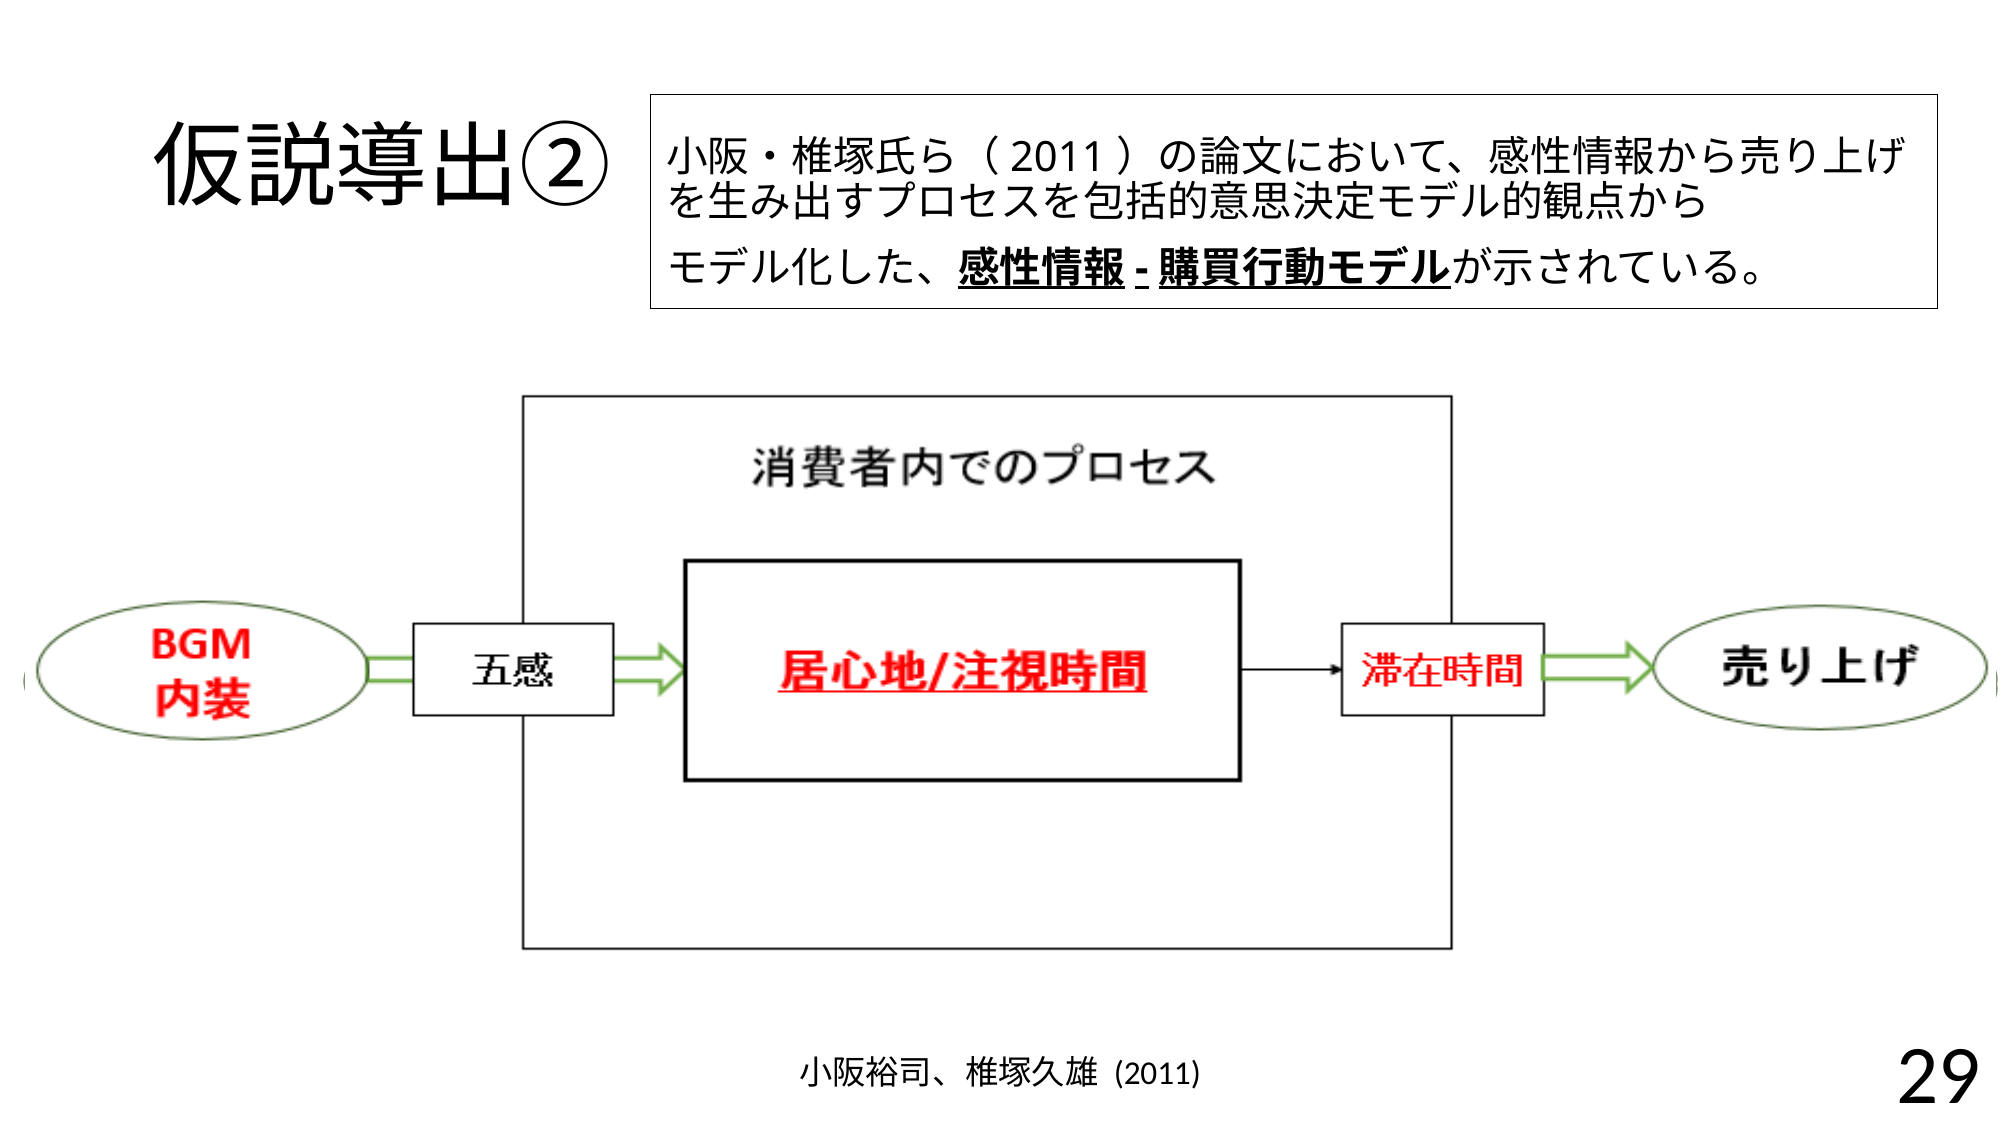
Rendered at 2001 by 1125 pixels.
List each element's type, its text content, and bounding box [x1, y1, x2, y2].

text_box 小阪・椎塚氏ら（2011）の論文において、感性情報から売り上げを生み出すプロセスを包括的意思決定モデル的観点から モデル化した、感性情報-購買行動モデルが示されている。 [650, 94, 1938, 309]
slide_number 29 [1546, 1040, 1997, 1100]
title 仮説導出② [137, 59, 1863, 278]
picture [24, 343, 1997, 1040]
text_box 小阪裕司、椎塚久雄 (2011) [784, 1044, 1216, 1099]
